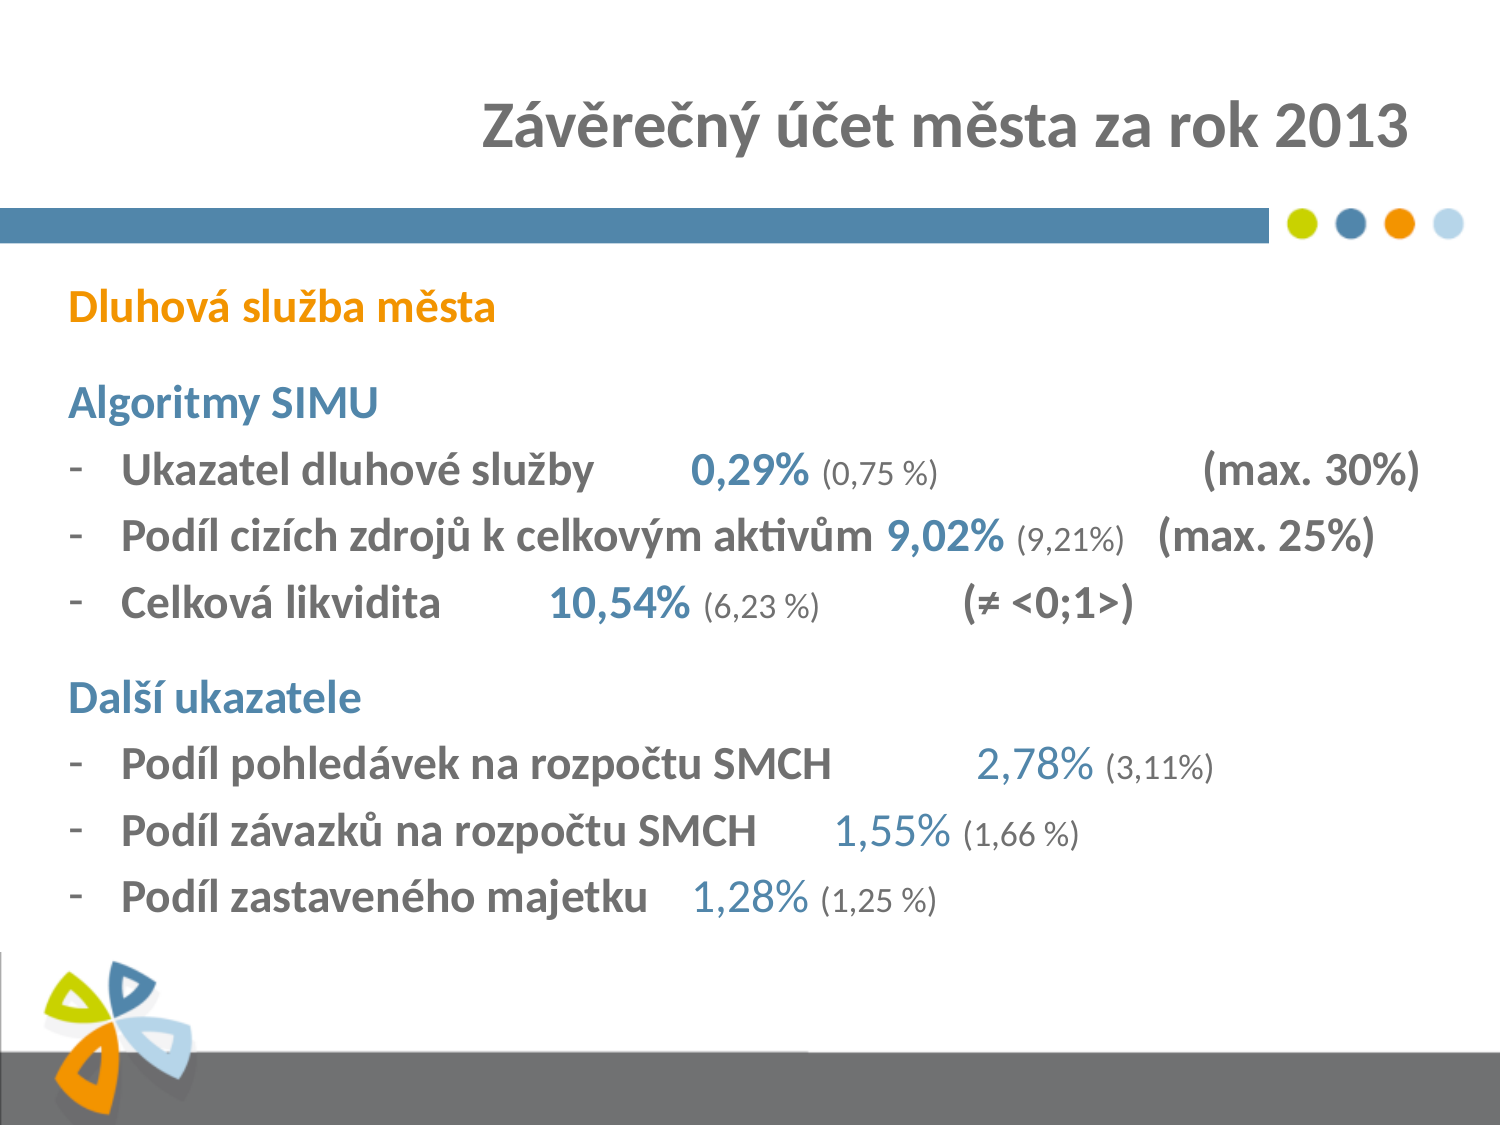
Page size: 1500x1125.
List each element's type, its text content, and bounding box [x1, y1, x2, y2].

picture [0, 952, 1500, 1125]
list Dluhová služba města Algoritmy SIMU Ukazatel dluhové služby 0,29% (0,75 %) (max. 30%) Podíl cizích zdrojů k celkovým aktivům 9,02% (9,21%) (max. 25%) Celková likvidita 10,54% (6,23 %) (≠ <0;1>) Další ukazatele Podíl pohledávek na rozpočtu SMCH 2,78% (3,11%) Podíl závazků na rozpočtu SMCH 1,55% (1,66 %) Podíl zastaveného majetku 1,28% (1,25 %) [53, 267, 1483, 1012]
title Závěrečný účet města za rok 2013 [75, 45, 1425, 197]
picture [1269, 196, 1483, 256]
